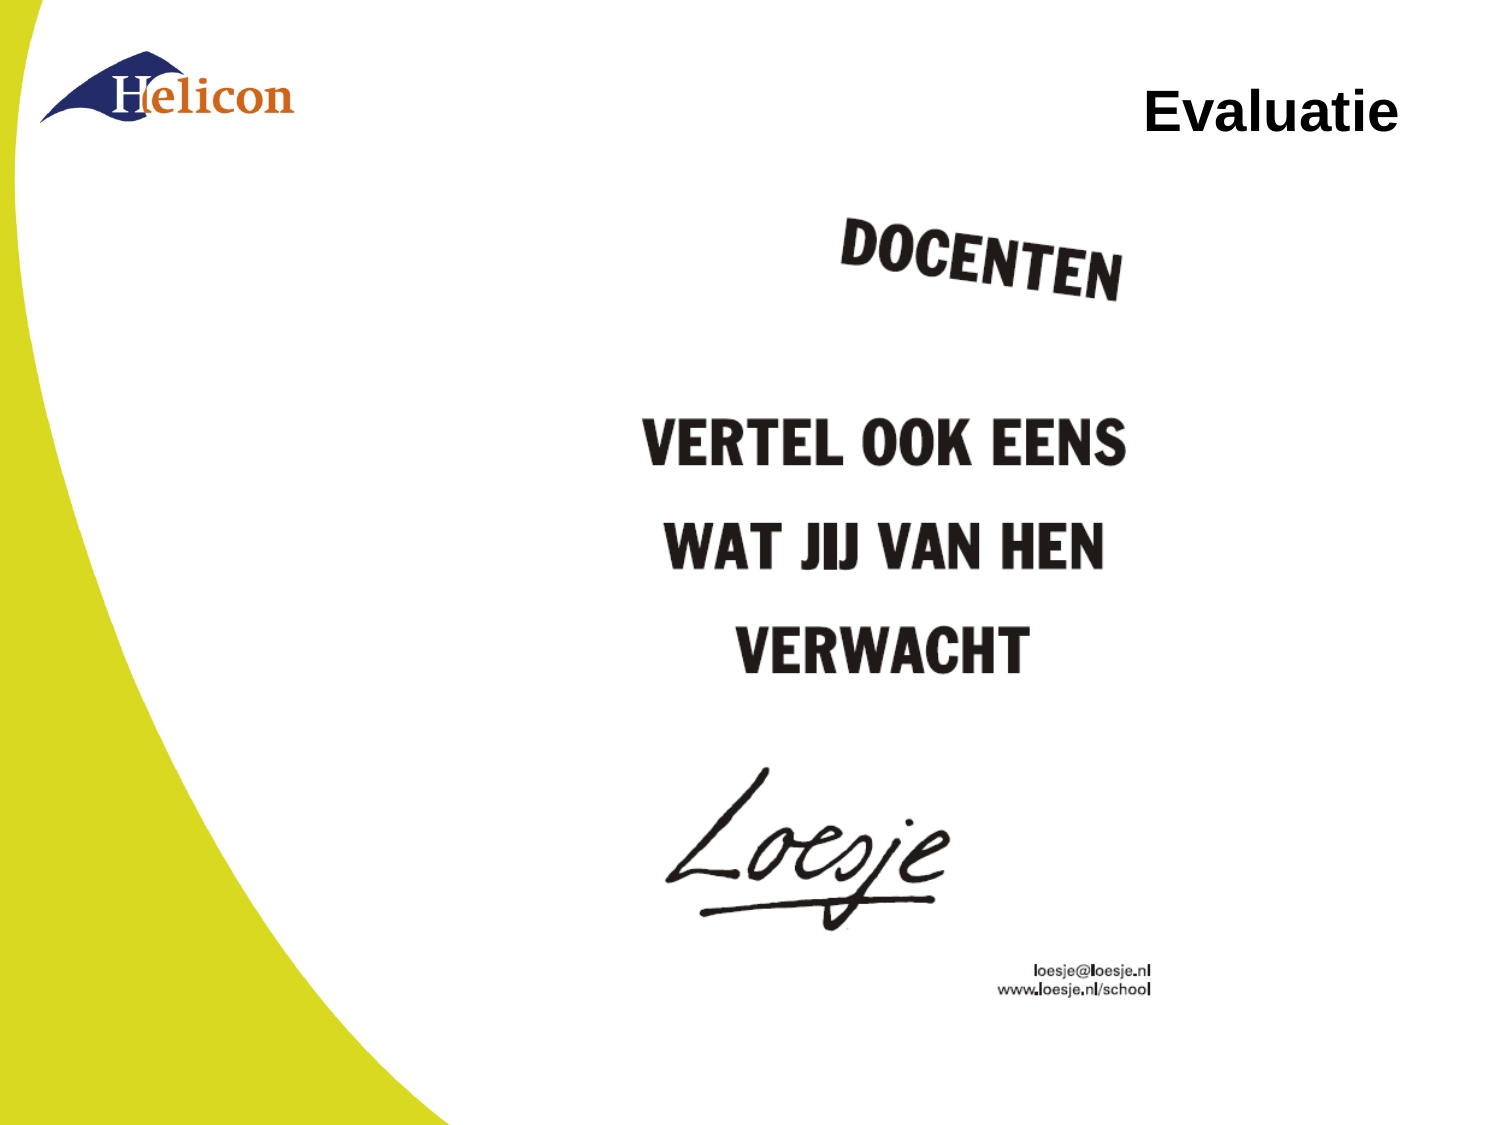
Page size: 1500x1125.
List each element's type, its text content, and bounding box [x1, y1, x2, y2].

title Evaluatie [324, 54, 1415, 161]
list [553, 196, 1208, 1006]
picture [0, 0, 1500, 1125]
